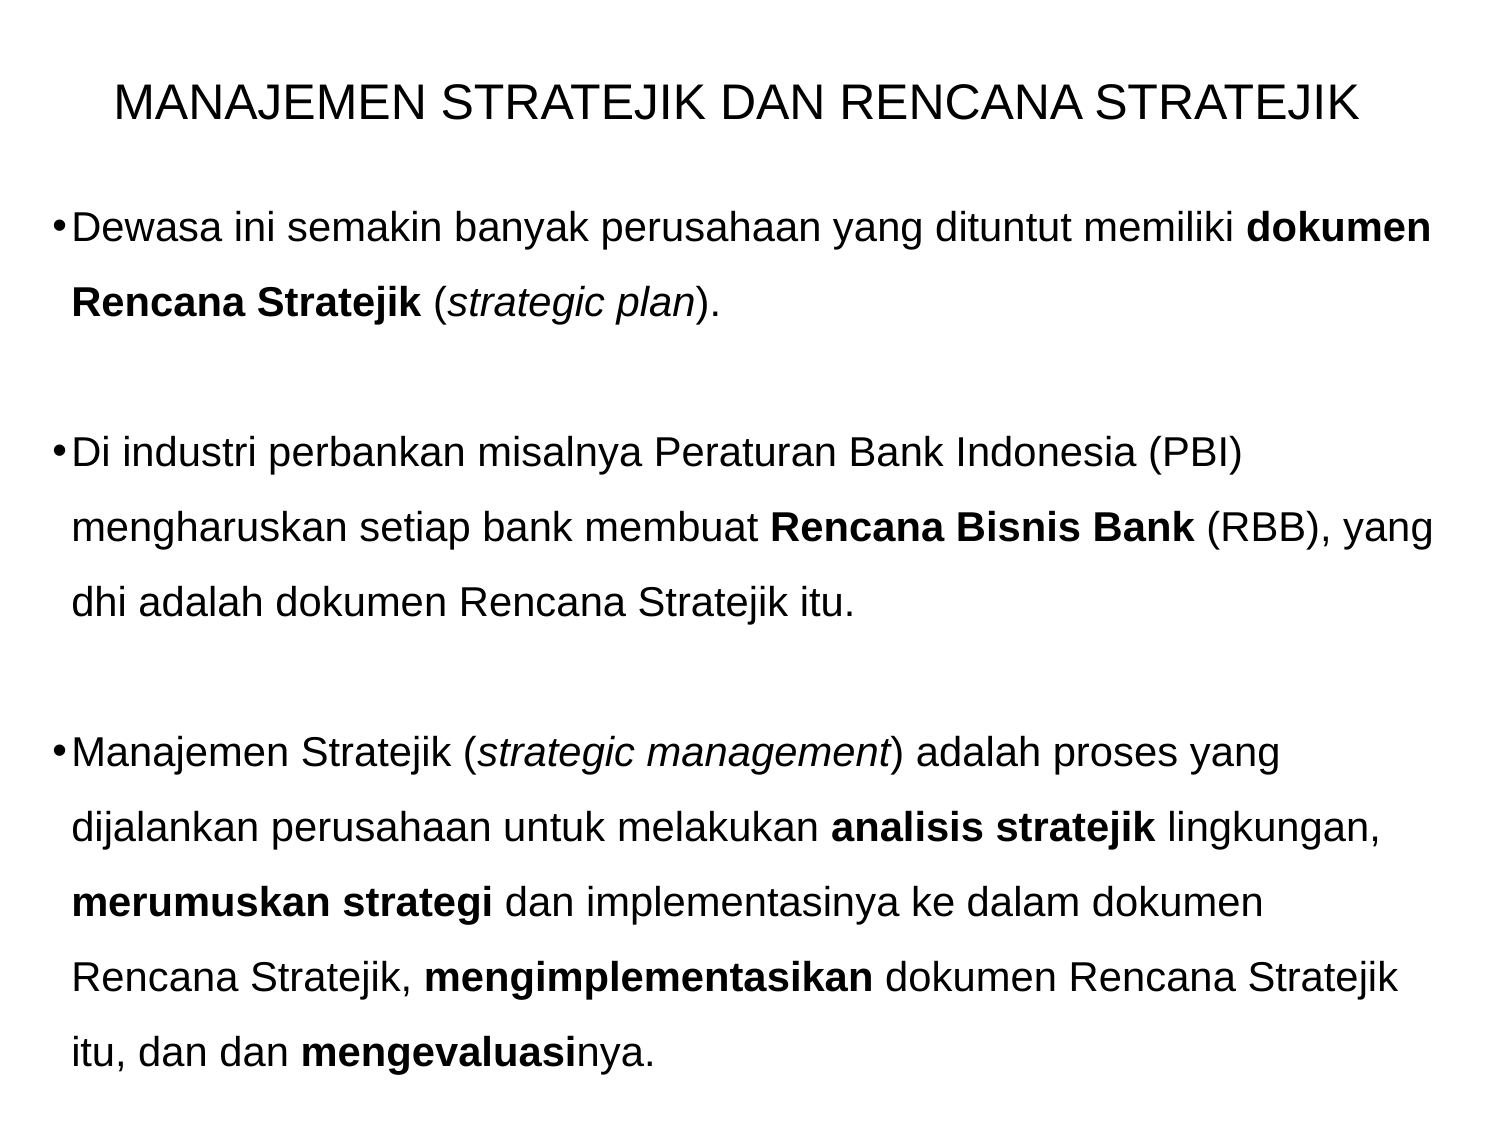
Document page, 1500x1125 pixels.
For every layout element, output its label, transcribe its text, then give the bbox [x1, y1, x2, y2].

text_box MANAJEMEN STRATEJIK DAN RENCANA STRATEJIK Dewasa ini semakin banyak perusahaan yang dituntut memiliki dokumen Rencana Stratejik (strategic plan). Di industri perbankan misalnya Peraturan Bank Indonesia (PBI) mengharuskan setiap bank membuat Rencana Bisnis Bank (RBB), yang dhi adalah dokumen Rencana Stratejik itu. Manajemen Stratejik (strategic management) adalah proses yang dijalankan perusahaan untuk melakukan analisis stratejik lingkungan, merumuskan strategi dan implementasinya ke dalam dokumen Rencana Stratejik, mengimplementasikan dokumen Rencana Stratejik itu, dan dan mengevaluasinya. [37, 62, 1450, 1083]
